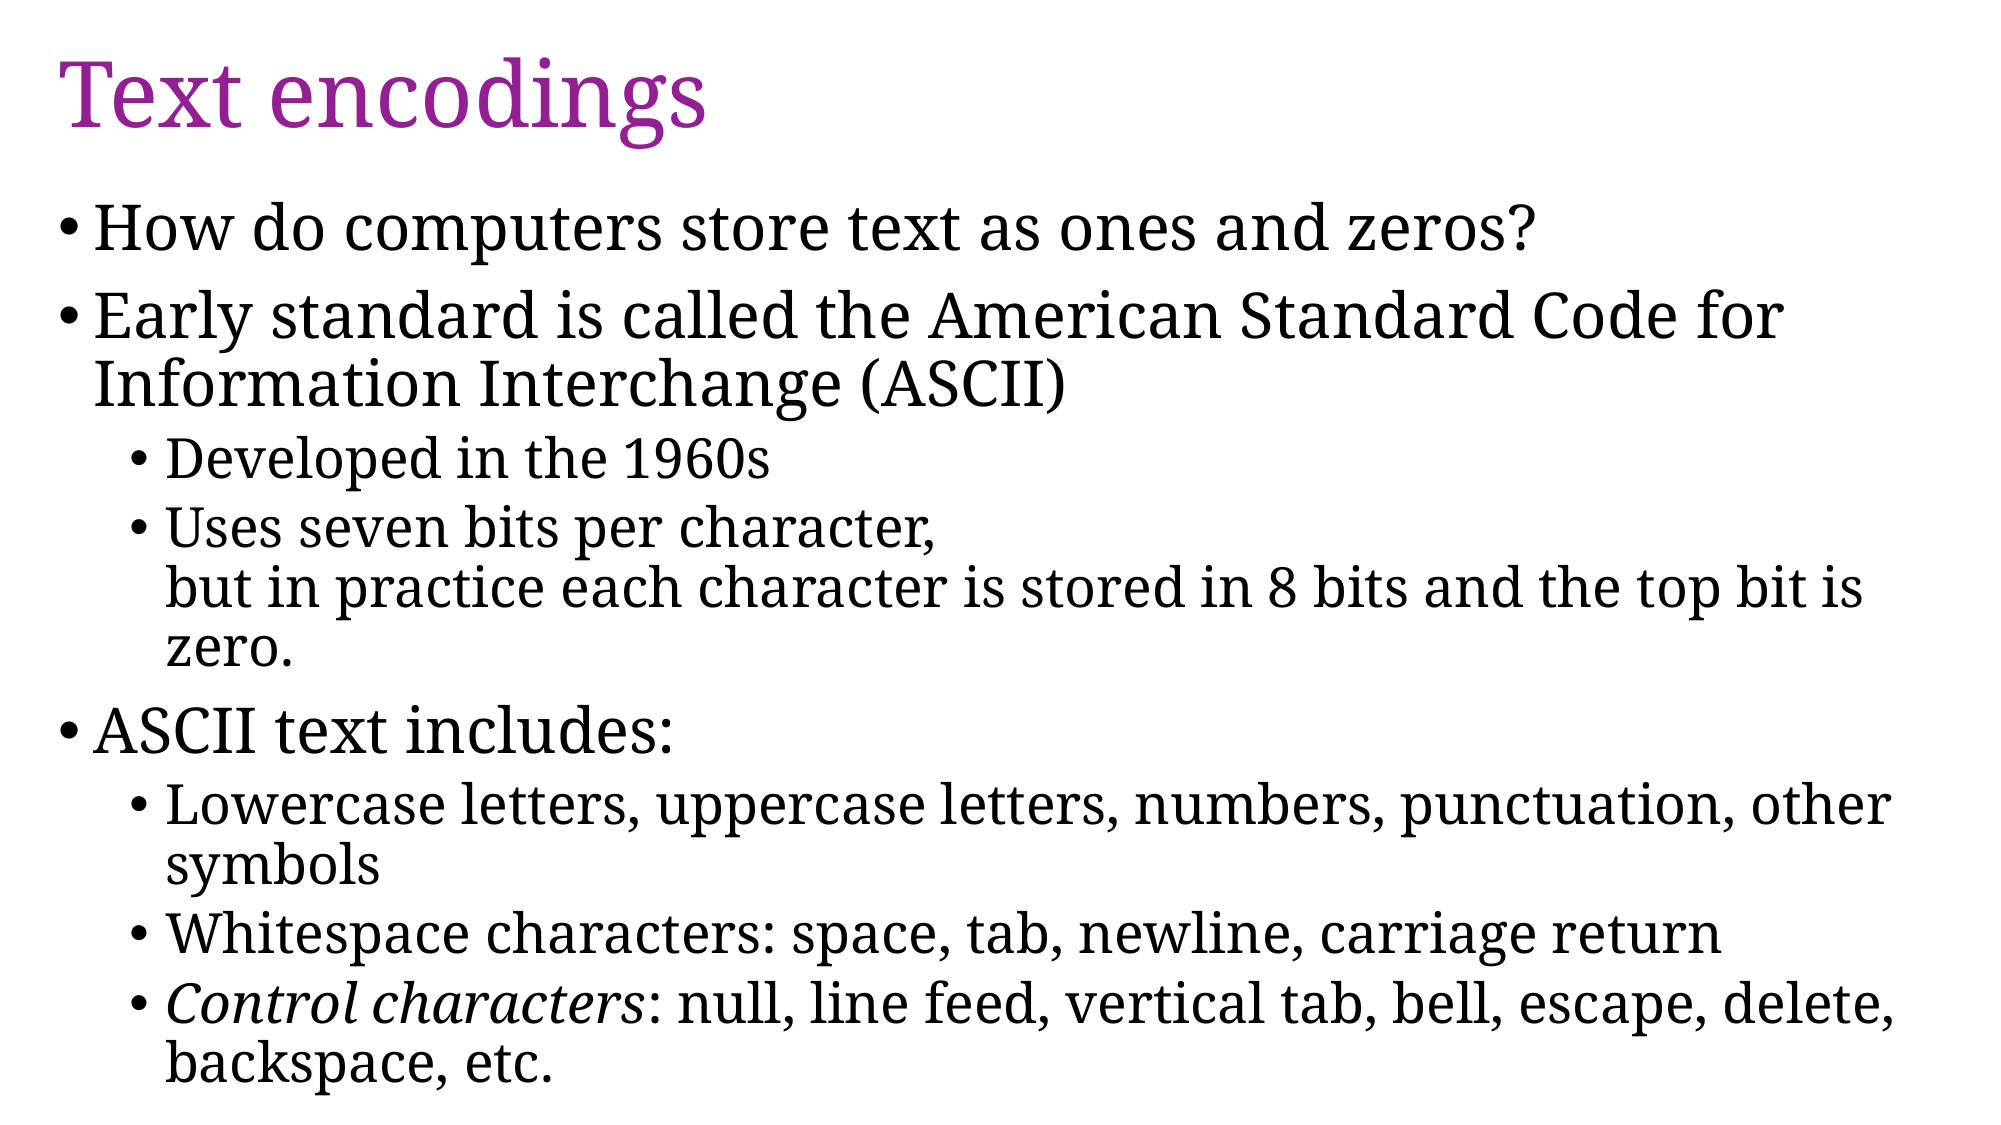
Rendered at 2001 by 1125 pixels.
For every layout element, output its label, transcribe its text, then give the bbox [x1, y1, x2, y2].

list How do computers store text as ones and zeros? Early standard is called the American Standard Code for Information Interchange (ASCII) Developed in the 1960s Uses seven bits per character, but in practice each character is stored in 8 bits and the top bit is zero. ASCII text includes: Lowercase letters, uppercase letters, numbers, punctuation, other symbols Whitespace characters: space, tab, newline, carriage return Control characters: null, line feed, vertical tab, bell, escape, delete, backspace, etc. [43, 188, 1953, 1106]
title Text encodings [43, 25, 1953, 171]
